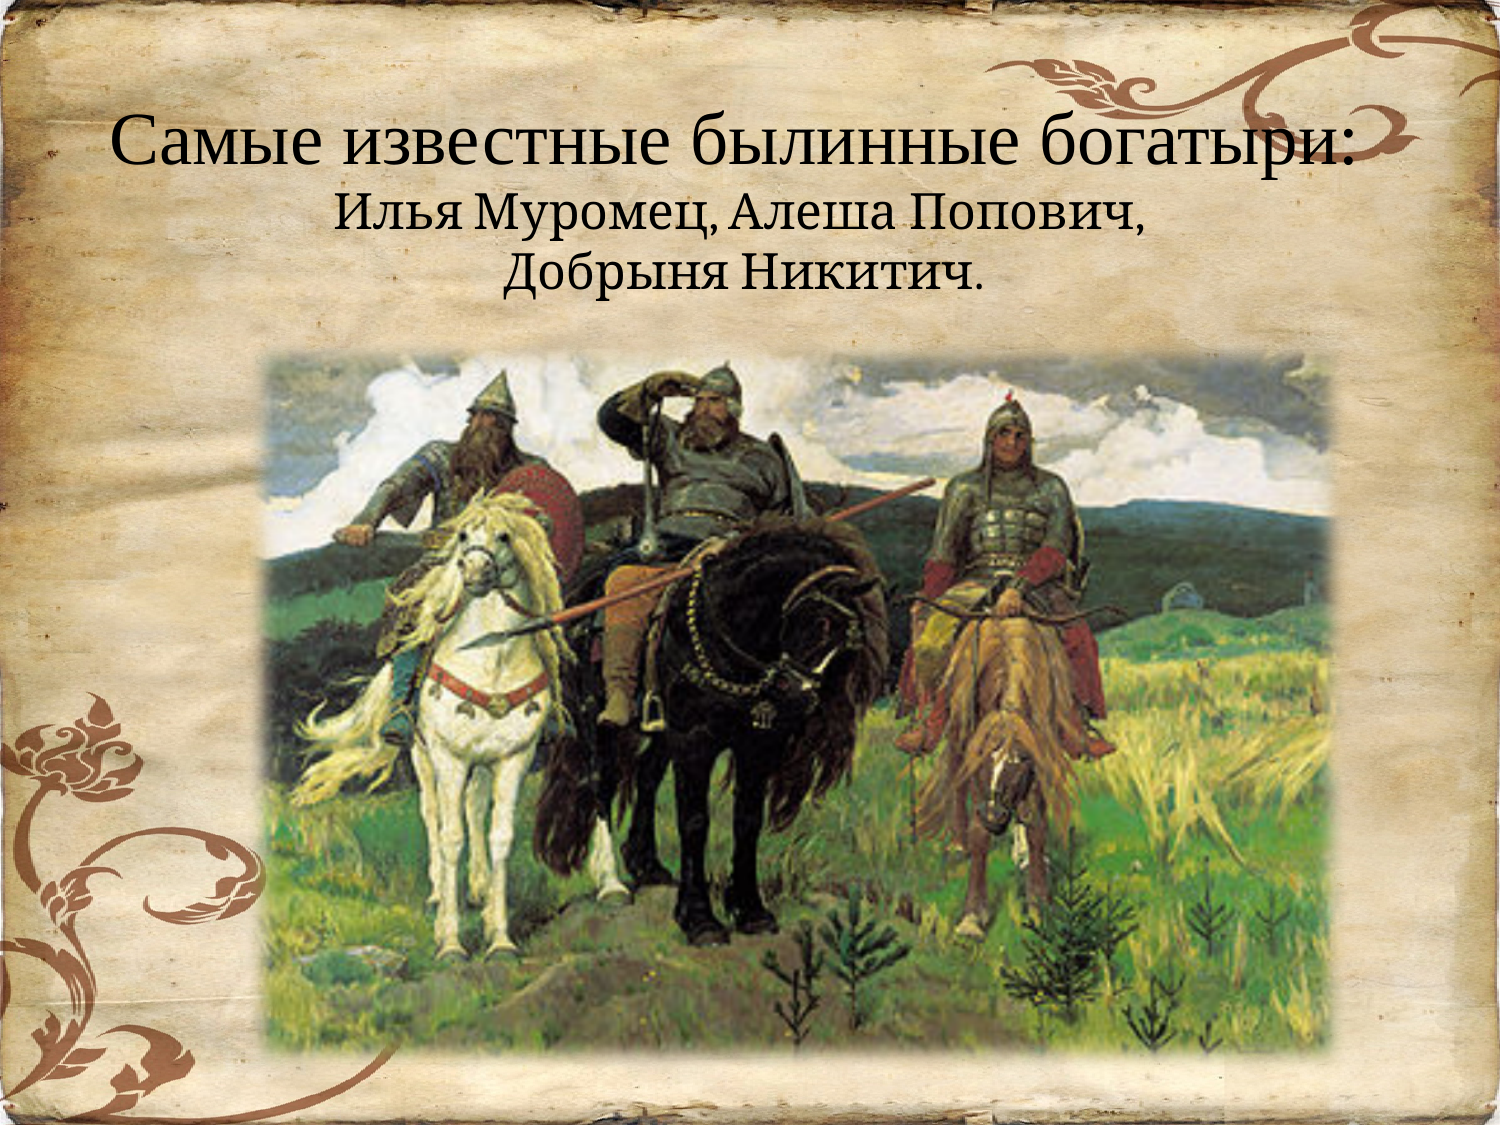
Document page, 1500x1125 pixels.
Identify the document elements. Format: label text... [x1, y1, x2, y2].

list Самые известные былинные богатыри: Илья Муромец, Алеша Попович, Добрыня Никитич. [70, 81, 1419, 333]
picture [0, 0, 1500, 1125]
